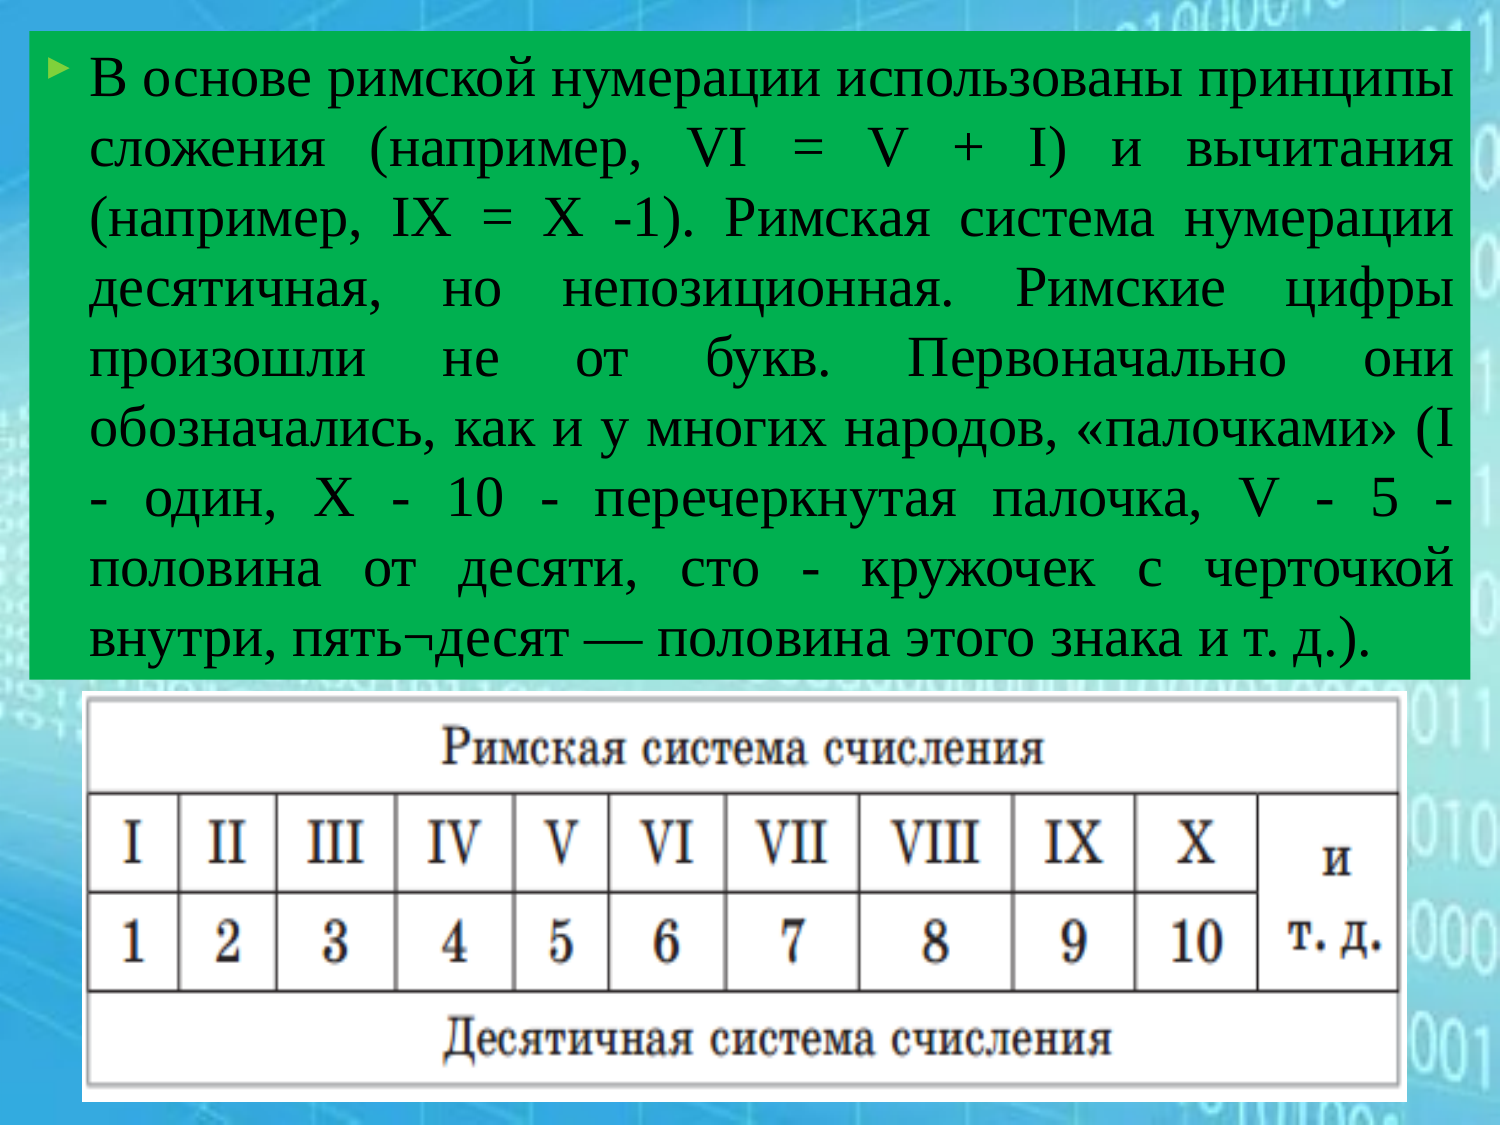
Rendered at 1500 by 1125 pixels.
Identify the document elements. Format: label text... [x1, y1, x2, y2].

picture [0, 0, 1500, 1125]
list В основе римской нумерации использованы принципы сложения (например, VI = V + I) и вычитания (например, IX = X -1). Римская система нумерации десятичная, но непозиционная. Римские цифры произошли не от букв. Первоначально они обозначались, как и у многих народов, «палочками» (I - один, X - 10 - перечеркнутая палочка, V - 5 - половина от десяти, сто - кружочек с черточкой внутри, пять¬десят — половина этого знака и т. д.). [29, 30, 1471, 680]
